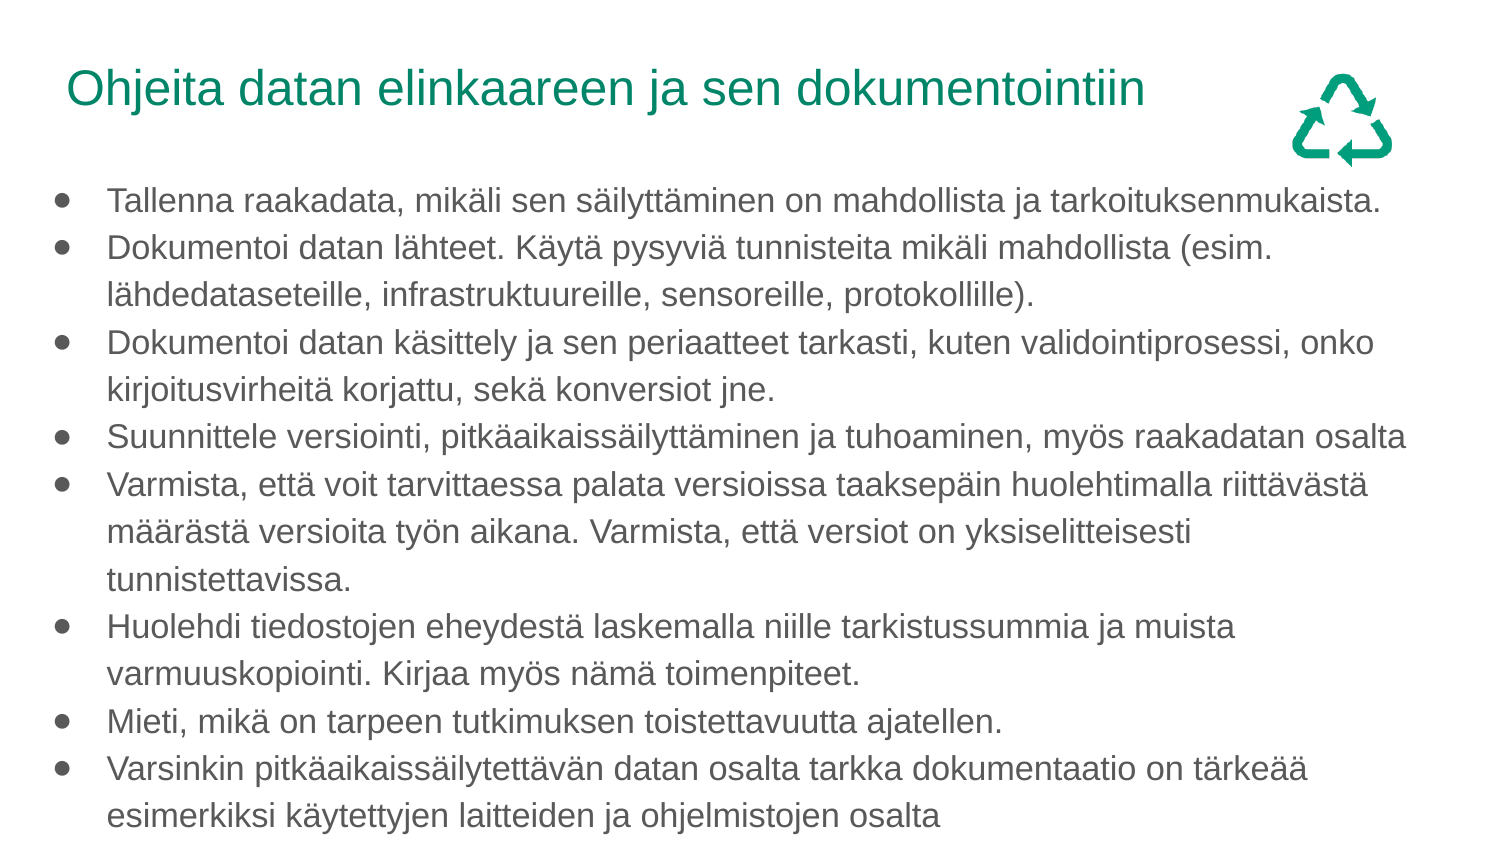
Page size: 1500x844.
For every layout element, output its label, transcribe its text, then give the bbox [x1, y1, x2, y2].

title Ohjeita datan elinkaareen ja sen dokumentointiin [51, 40, 1449, 135]
list Tallenna raakadata, mikäli sen säilyttäminen on mahdollista ja tarkoituksenmukaista. Dokumentoi datan lähteet. Käytä pysyviä tunnisteita mikäli mahdollista (esim. lähdedataseteille, infrastruktuureille, sensoreille, protokollille). Dokumentoi datan käsittely ja sen periaatteet tarkasti, kuten validointiprosessi, onko kirjoitusvirheitä korjattu, sekä konversiot jne. Suunnittele versiointi, pitkäaikaissäilyttäminen ja tuhoaminen, myös raakadatan osalta Varmista, että voit tarvittaessa palata versioissa taaksepäin huolehtimalla riittävästä määrästä versioita työn aikana. Varmista, että versiot on yksiselitteisesti tunnistettavissa. Huolehdi tiedostojen eheydestä laskemalla niille tarkistussummia ja muista varmuuskopiointi. Kirjaa myös nämä toimenpiteet. Mieti, mikä on tarpeen tutkimuksen toistettavuutta ajatellen. Varsinkin pitkäaikaissäilytettävän datan osalta tarkka dokumentaatio on tärkeää esimerkiksi käytettyjen laitteiden ja ohjelmistojen osalta [16, 156, 1435, 814]
picture [1283, 65, 1401, 175]
